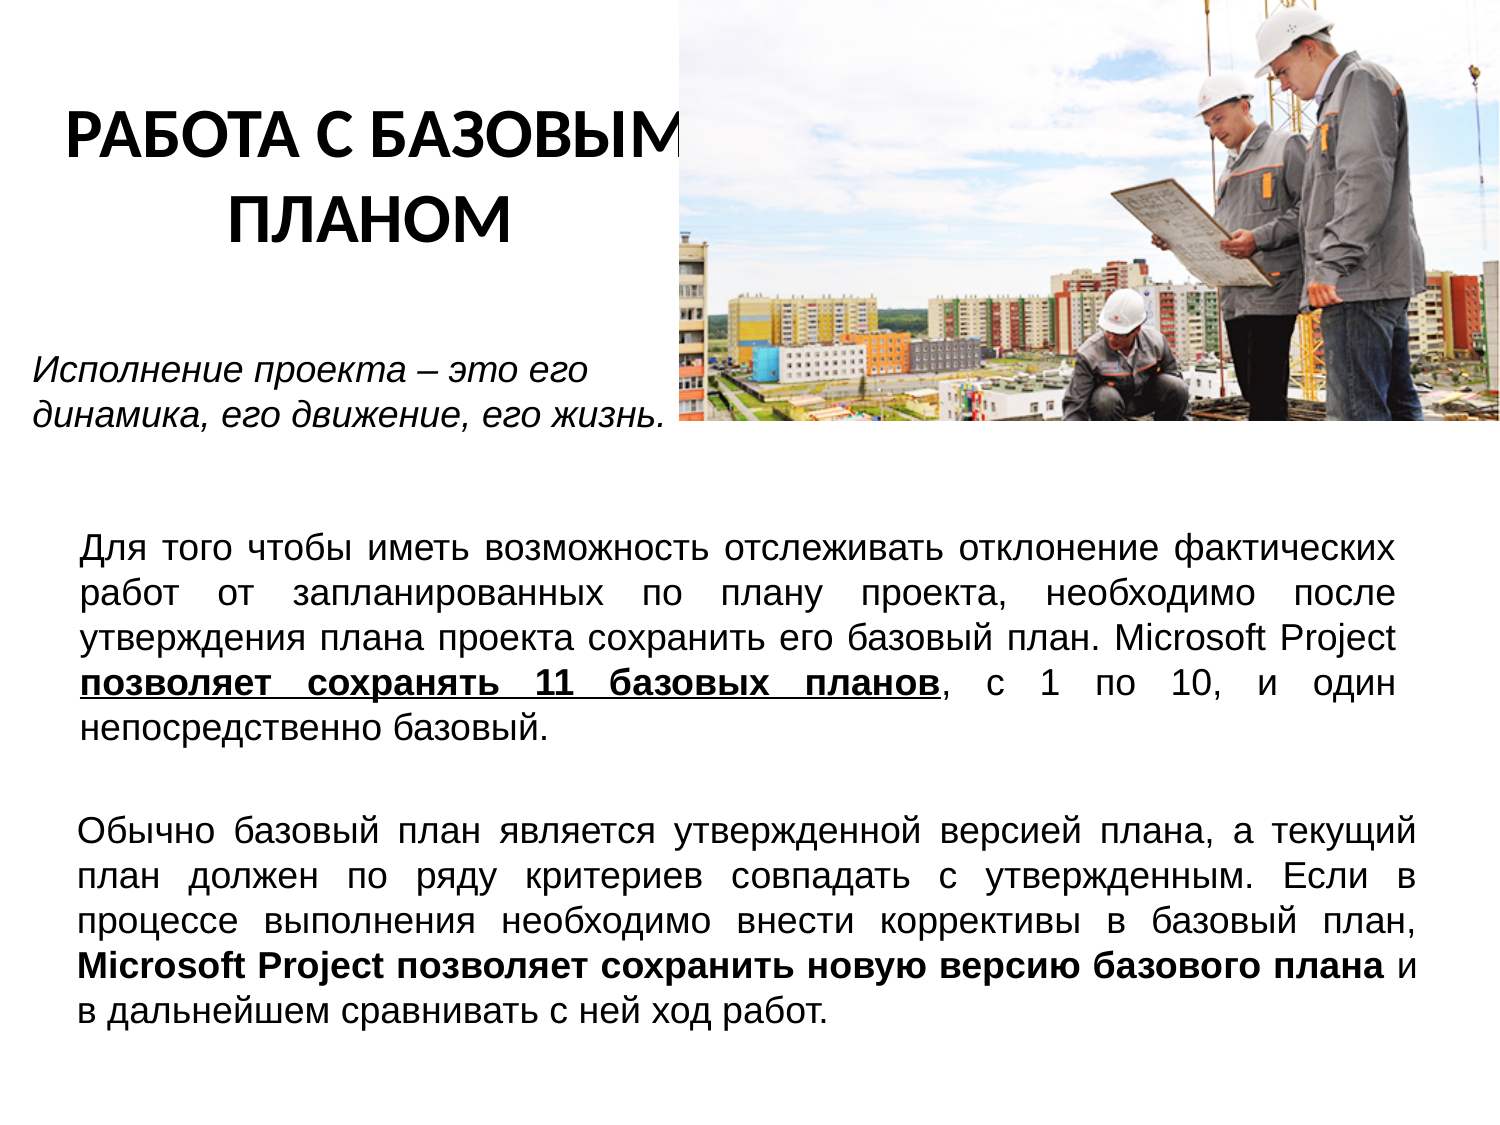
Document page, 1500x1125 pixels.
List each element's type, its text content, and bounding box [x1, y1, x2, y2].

picture [679, 0, 1500, 421]
text_box Для того чтобы иметь возможность отслеживать отклонение фактических работ от запланированных по плану проекта, необходимо после утверждения плана проекта сохранить его базовый план. Microsoft Project позволяет сохранять 11 базовых планов, с 1 по 10, и один непосредственно базовый. [64, 515, 1412, 756]
title РАБОТА С БАЗОВЫМ ПЛАНОМ [5, 78, 674, 266]
text_box Исполнение проекта – это его динамика, его движение, его жизнь. [17, 337, 727, 443]
text_box Обычно базовый план является утвержденной версией плана, а текущий план должен по ряду критериев совпадать с утвержденным. Если в процессе выполнения необходимо внести коррективы в базовый план, Microsoft Project позволяет сохранить новую версию базового плана и в дальнейшем сравнивать с ней ход работ. [62, 798, 1433, 1039]
